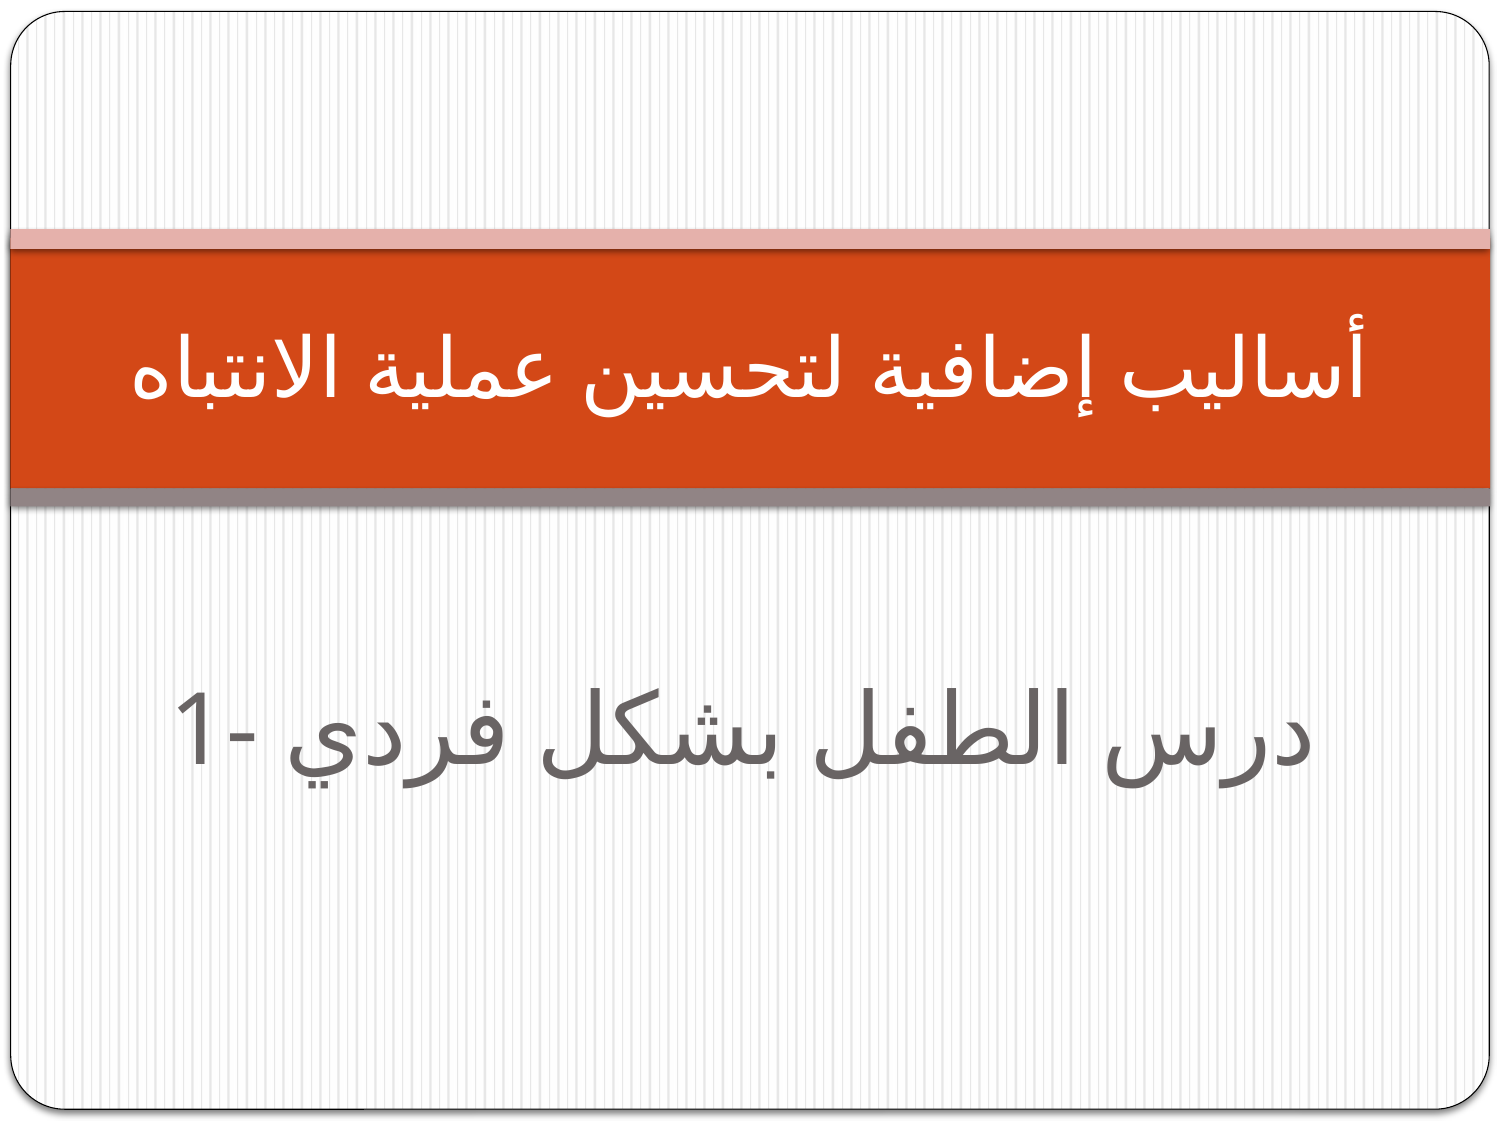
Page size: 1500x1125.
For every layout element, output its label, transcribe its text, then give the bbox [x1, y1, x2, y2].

subtitle 1- درس الطفل بشكل فردي [62, 525, 1425, 1025]
title أساليب إضافية لتحسين عملية الانتباه [75, 247, 1425, 489]
